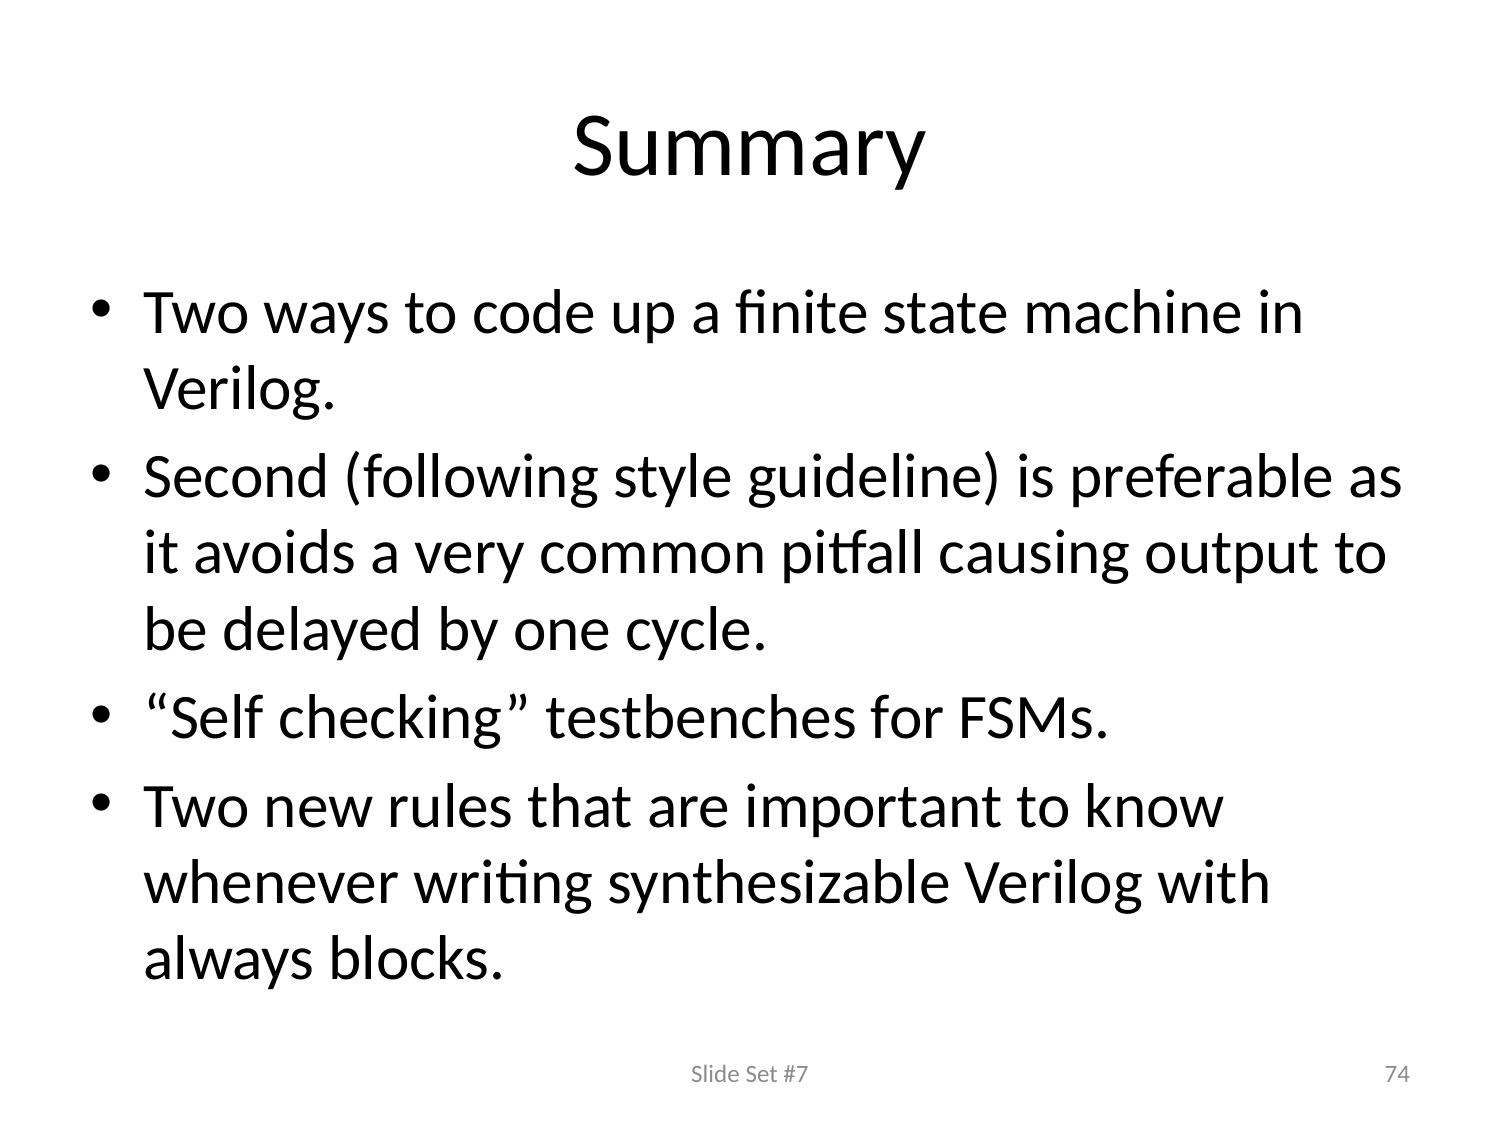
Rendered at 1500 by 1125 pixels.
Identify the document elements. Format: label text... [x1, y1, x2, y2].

slide_number 74 [1074, 1042, 1425, 1103]
footer Slide Set #7 [512, 1042, 988, 1103]
list Two ways to code up a finite state machine in Verilog. Second (following style guideline) is preferable as it avoids a very common pitfall causing output to be delayed by one cycle. “Self checking” testbenches for FSMs. Two new rules that are important to know whenever writing synthesizable Verilog with always blocks. [75, 262, 1425, 1005]
title Summary [75, 45, 1425, 233]
